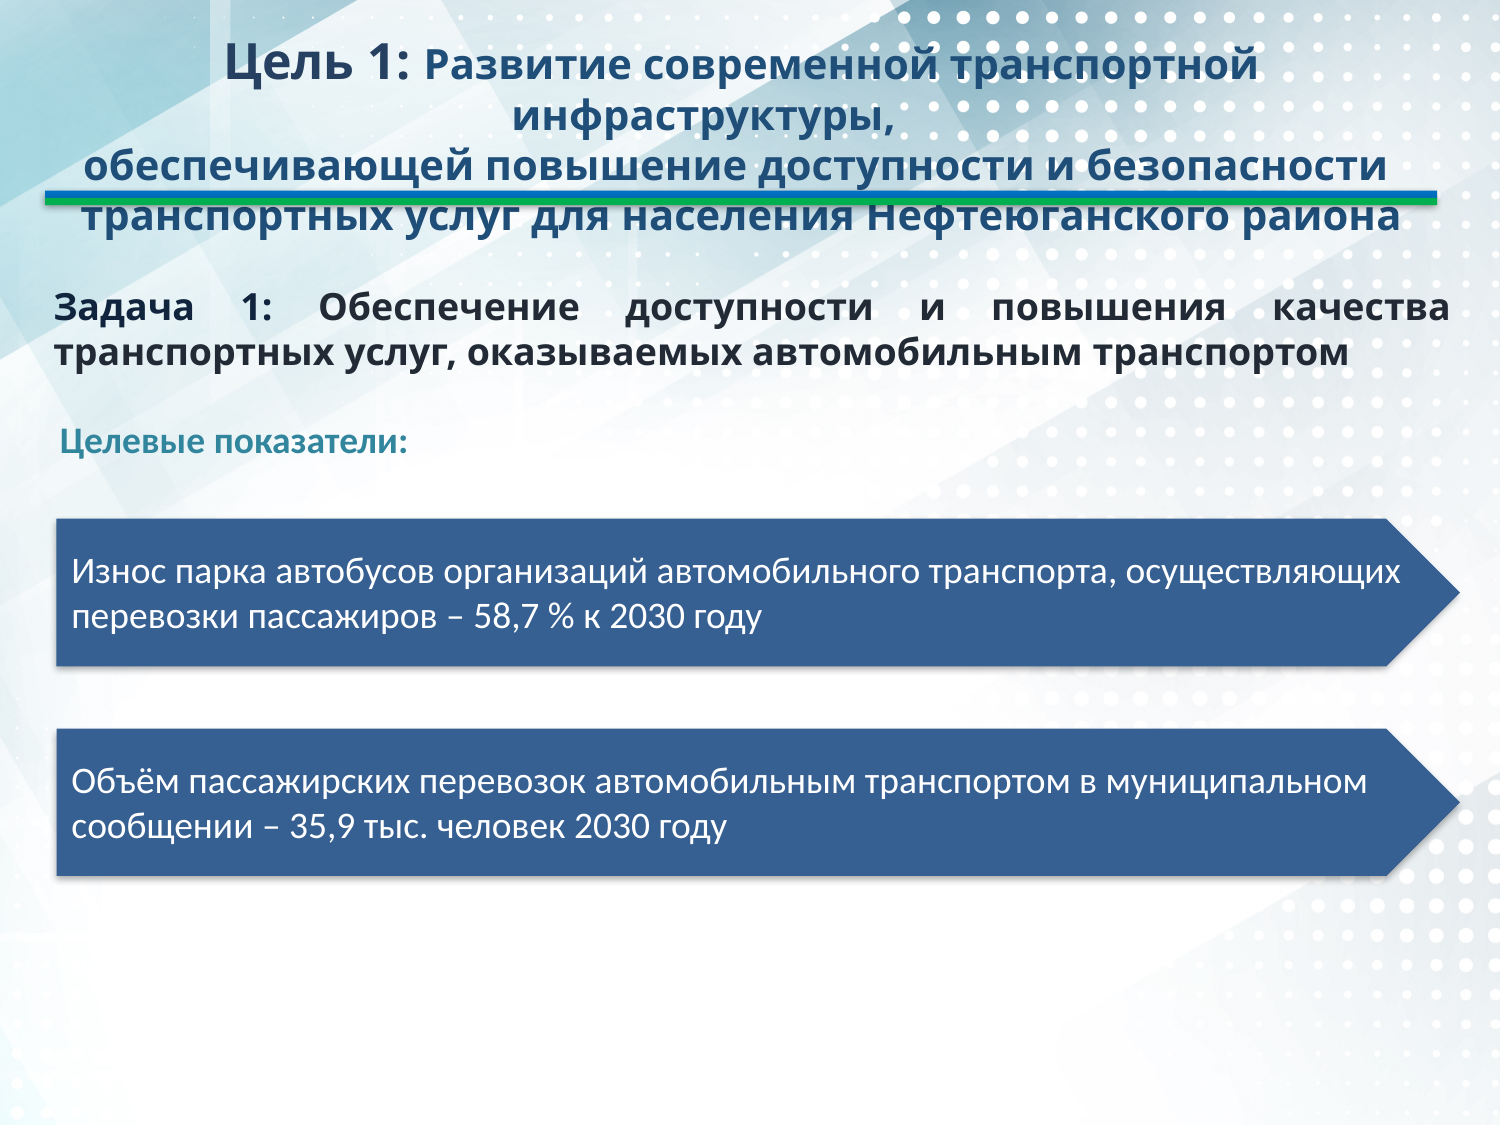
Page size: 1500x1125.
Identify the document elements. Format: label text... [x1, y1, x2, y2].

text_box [513, 603, 949, 664]
text_box Задача 1: Обеспечение доступности и повышения качества транспортных услуг, оказываемых автомобильным транспортом [38, 275, 1467, 381]
text_box Целевые показатели: [44, 408, 1460, 469]
text_box Цель 1: Развитие современной транспортной инфраструктуры, обеспечивающей повышение доступности и безопасности транспортных услуг для населения Нефтеюганского района [22, 21, 1460, 307]
text_box Износ парка автобусов организаций автомобильного транспорта, осуществляющих перевозки пассажиров – 58,7 % к 2030 году [53, 515, 1464, 670]
picture [0, 0, 1500, 1125]
text_box Объём пассажирских перевозок автомобильным транспортом в муниципальном сообщении – 35,9 тыс. человек 2030 году [53, 725, 1464, 880]
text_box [44, 190, 1438, 206]
